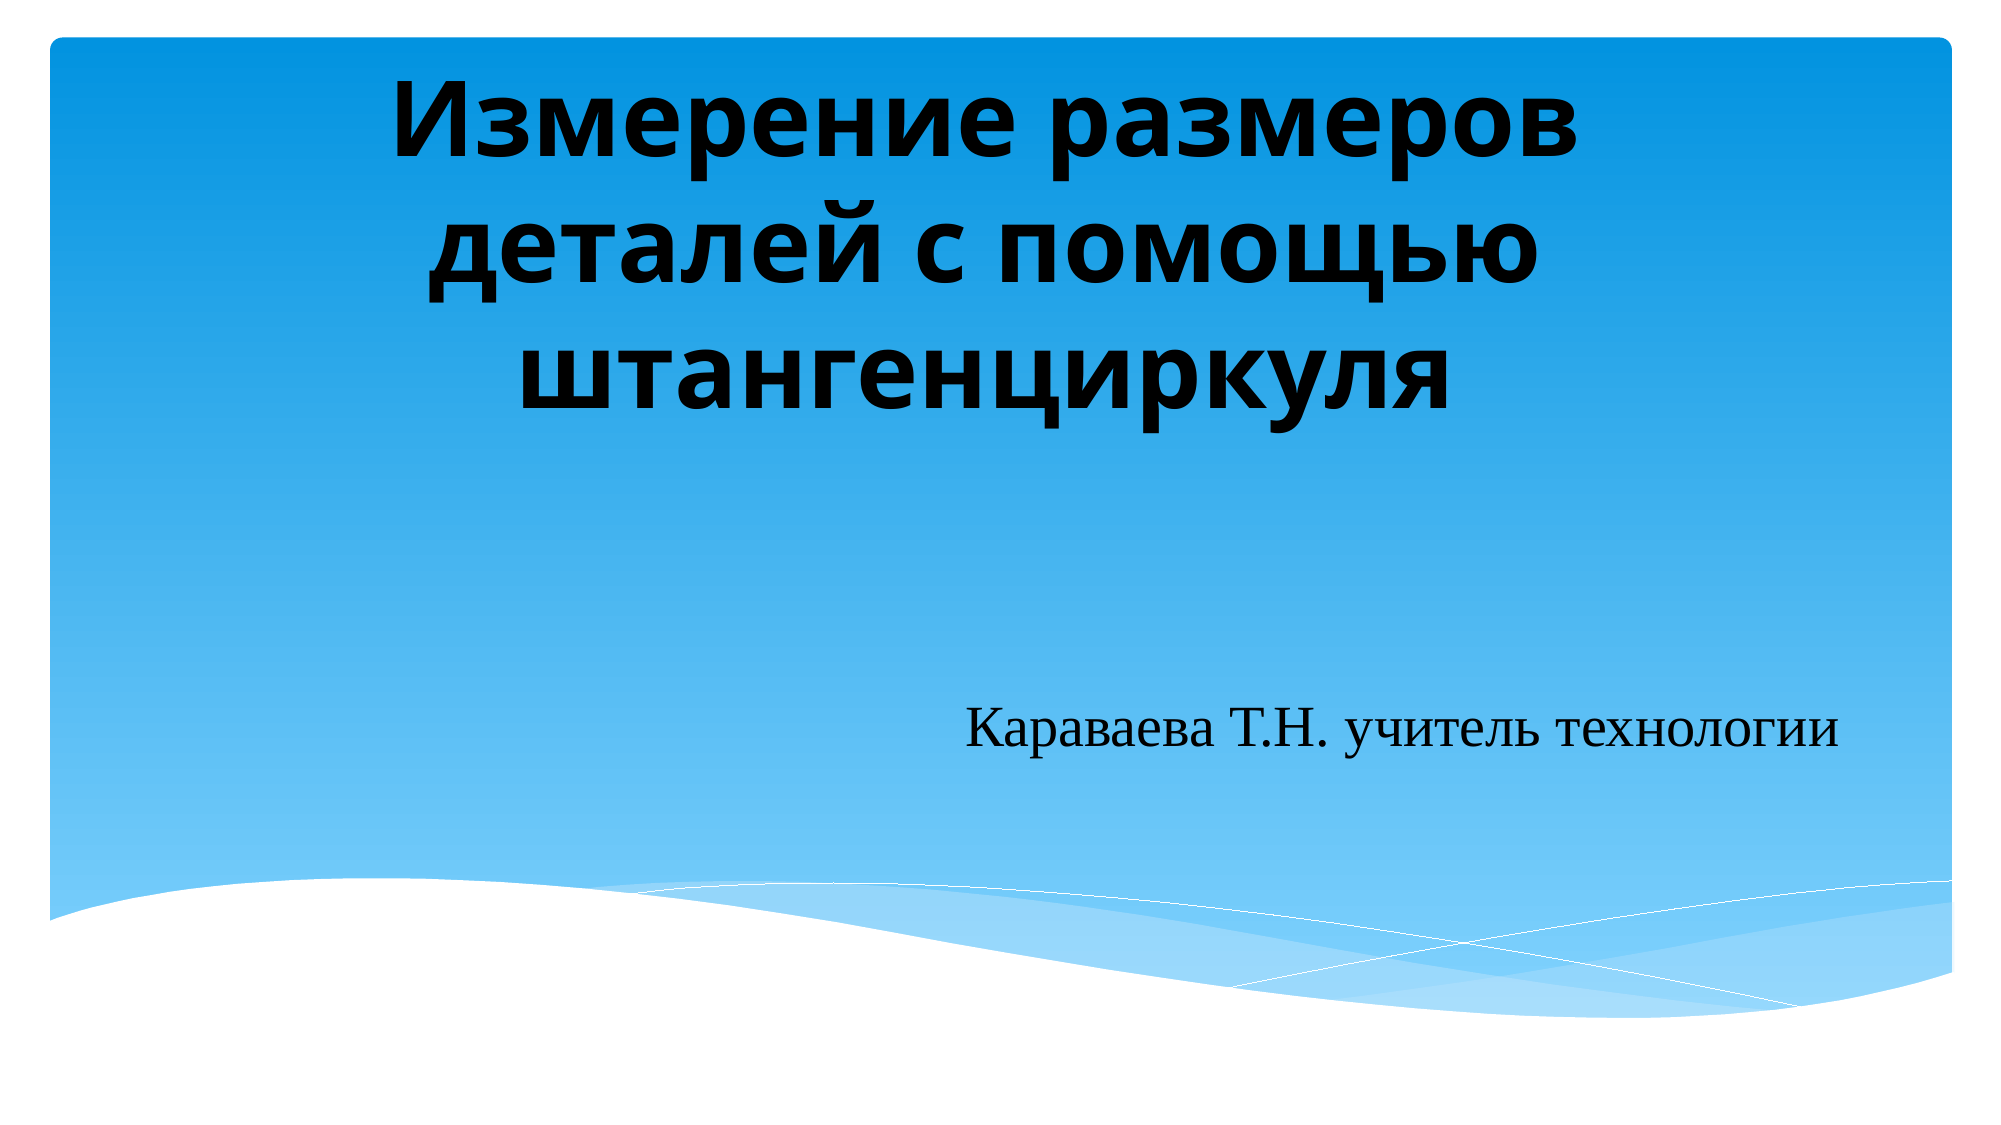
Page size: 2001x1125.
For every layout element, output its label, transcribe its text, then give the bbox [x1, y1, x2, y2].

subtitle Караваева Т.Н. учитель технологии [805, 680, 2000, 1125]
title Измерение размеров деталей с помощью штангенциркуля [165, 0, 1806, 437]
